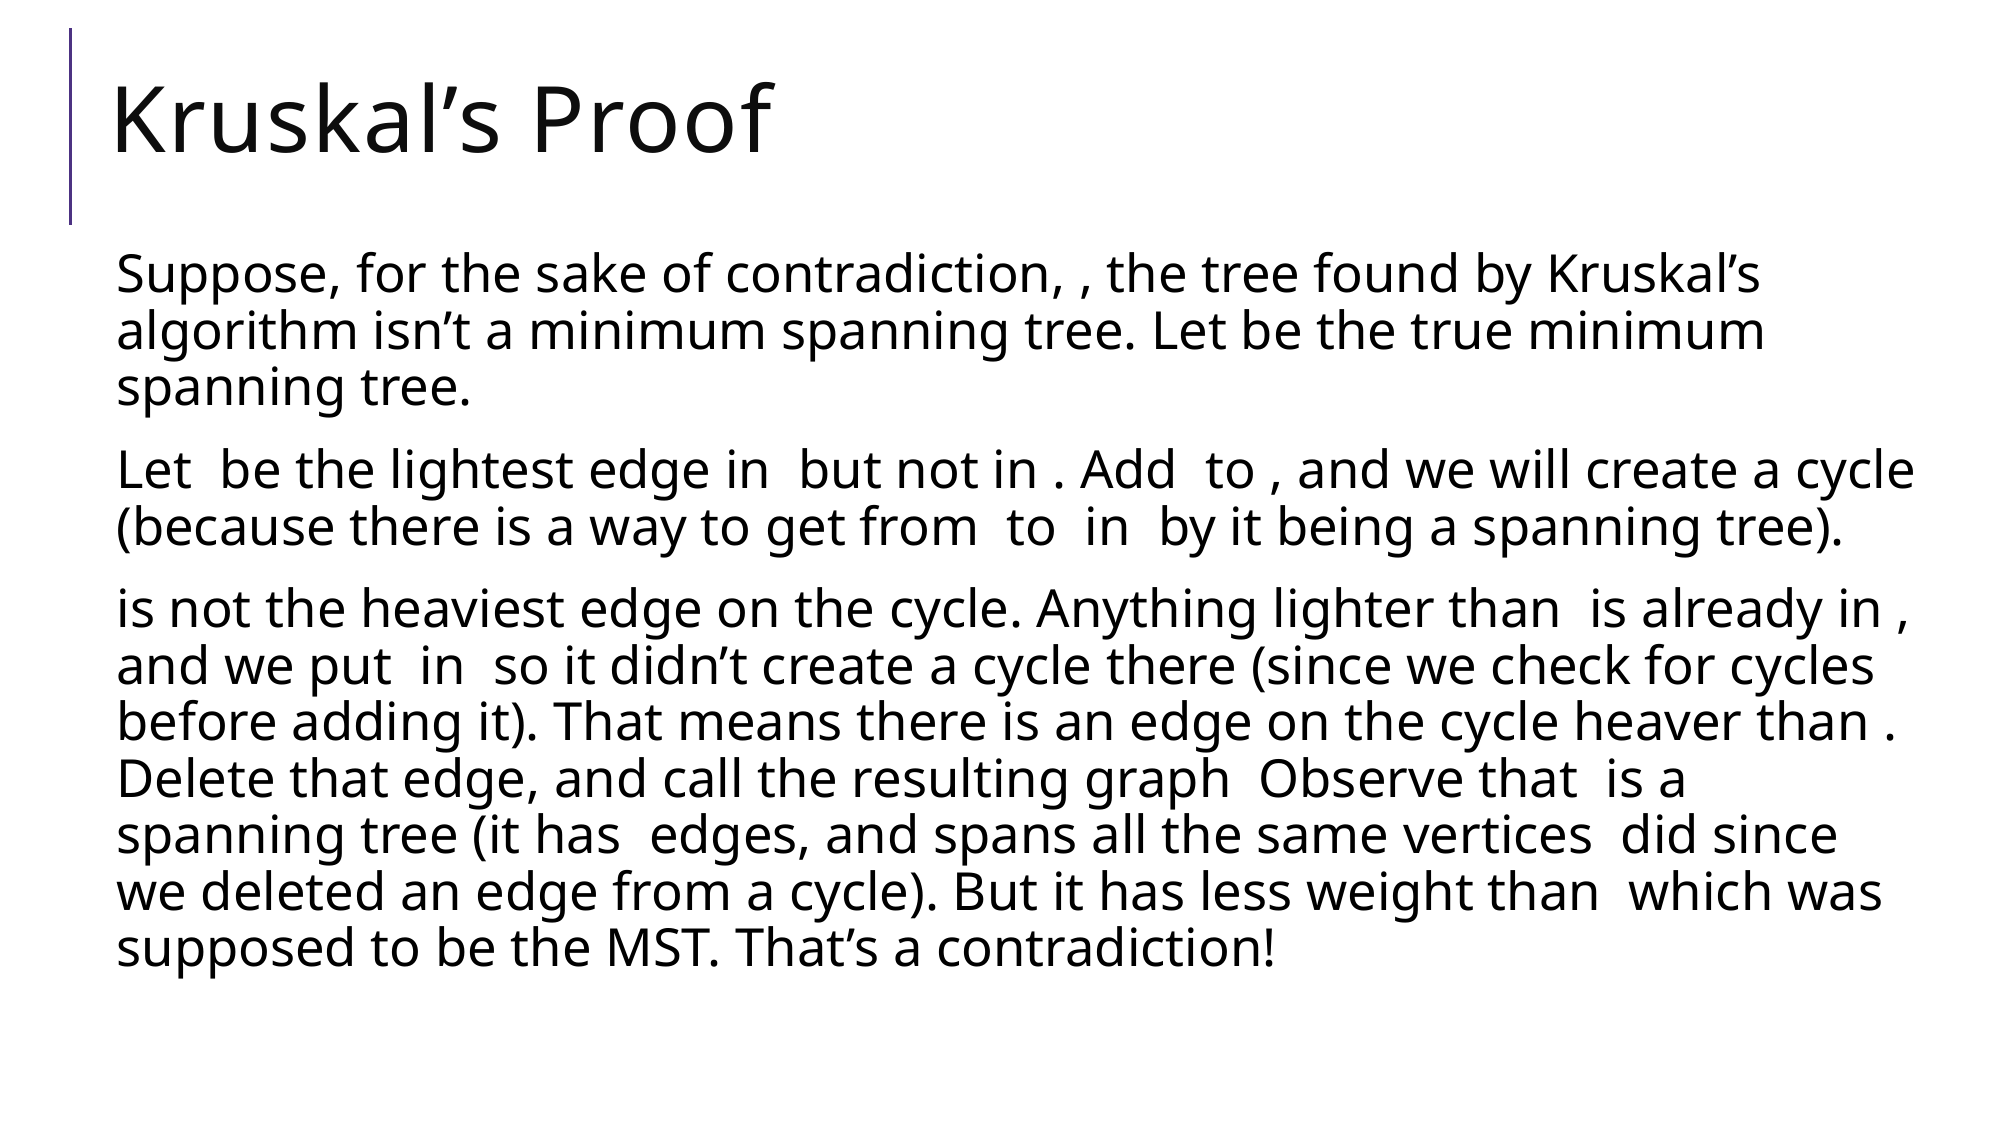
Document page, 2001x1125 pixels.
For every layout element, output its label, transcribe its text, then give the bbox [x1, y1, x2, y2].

title Kruskal’s Proof [94, 43, 1930, 210]
